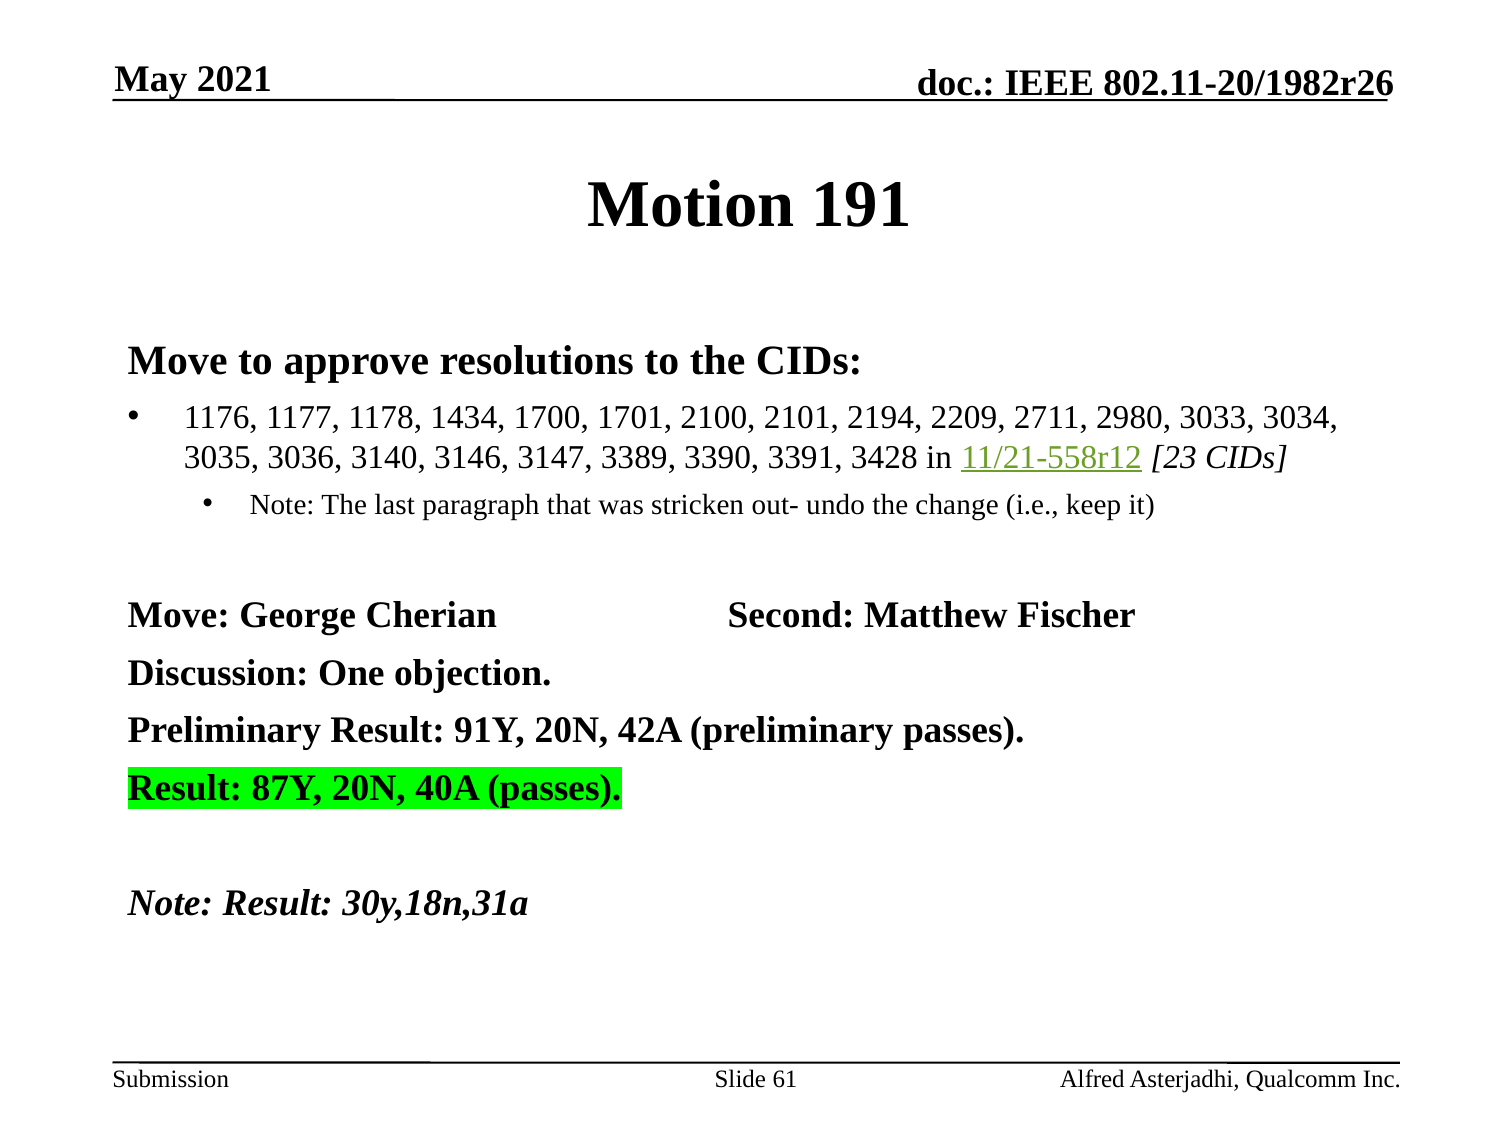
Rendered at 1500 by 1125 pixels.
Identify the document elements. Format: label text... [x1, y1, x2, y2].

list Move to approve resolutions to the CIDs: 1176, 1177, 1178, 1434, 1700, 1701, 2100, 2101, 2194, 2209, 2711, 2980, 3033, 3034, 3035, 3036, 3140, 3146, 3147, 3389, 3390, 3391, 3428 in 11/21-558r12 [23 CIDs] Note: The last paragraph that was stricken out- undo the change (i.e., keep it) Move: George Cherian Second: Matthew Fischer Discussion: One objection. Preliminary Result: 91Y, 20N, 42A (preliminary passes). Result: 87Y, 20N, 40A (passes). Note: Result: 30y,18n,31a [112, 324, 1388, 1000]
title Motion 191 [112, 112, 1388, 288]
slide_number Slide 61 [712, 1061, 800, 1123]
footer Alfred Asterjadhi, Qualcomm Inc. [878, 1061, 1402, 1093]
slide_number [114, 54, 423, 100]
